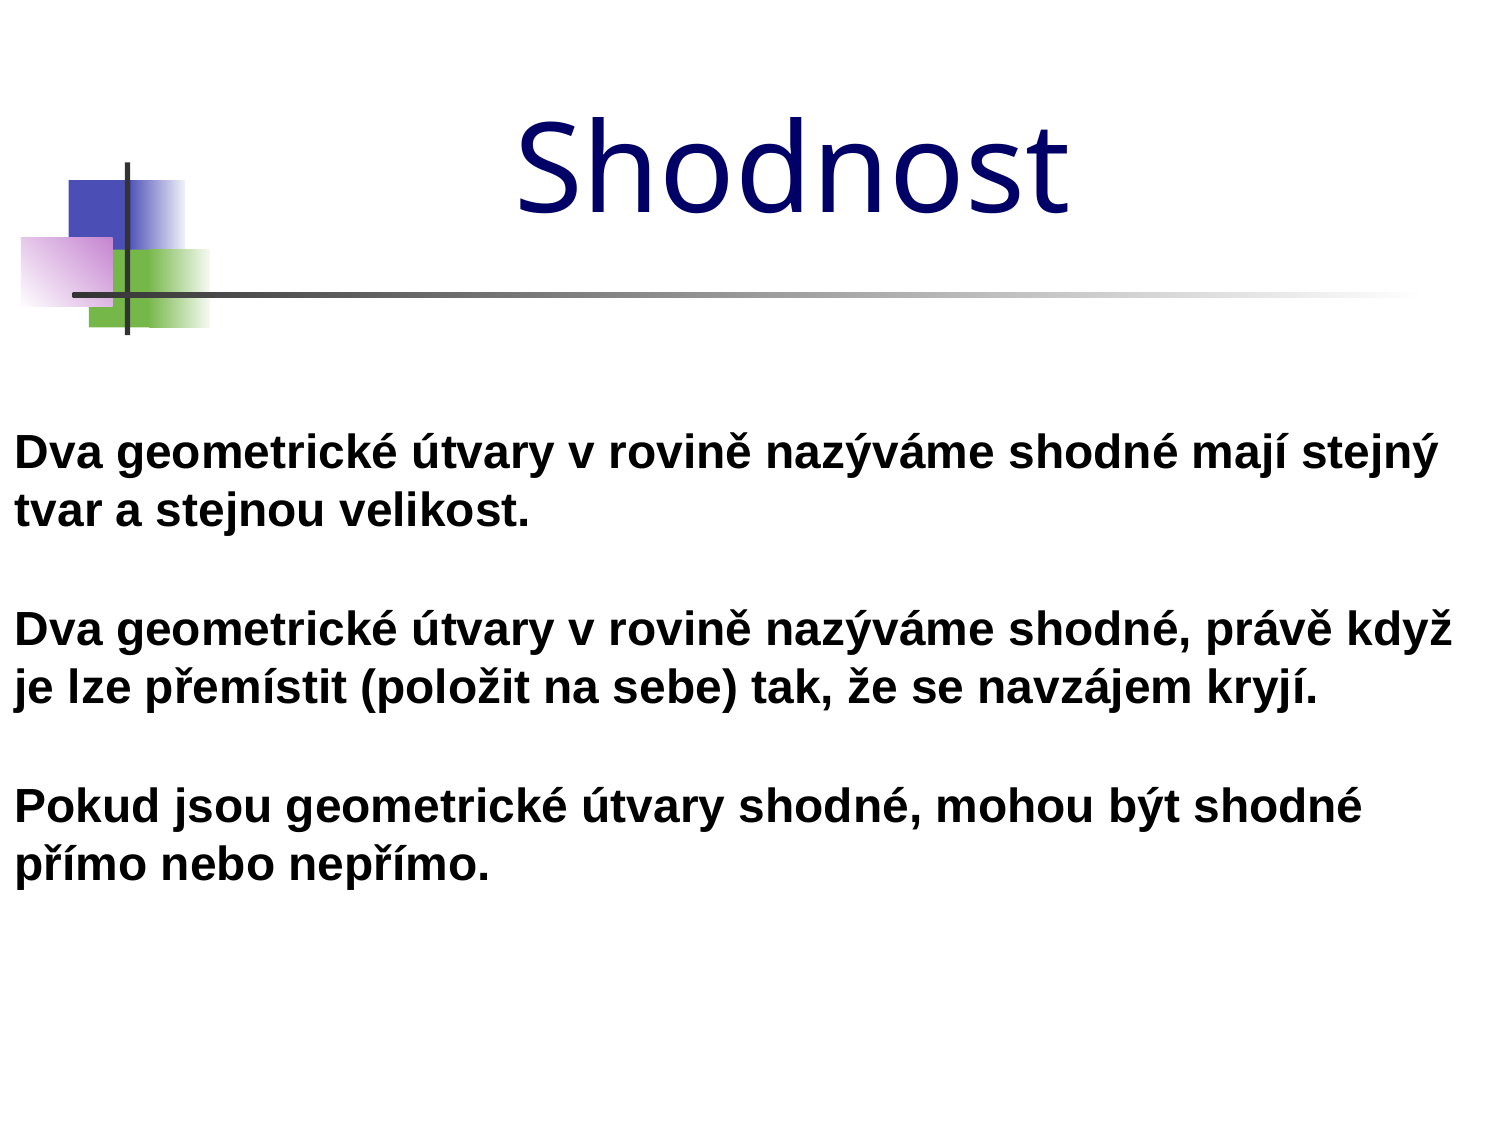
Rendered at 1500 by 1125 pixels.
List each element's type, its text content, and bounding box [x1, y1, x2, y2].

text_box Shodnost [115, 42, 1471, 283]
text_box Pokud jsou geometrické útvary shodné, mohou být shodné přímo nebo nepřímo. [0, 767, 1500, 898]
text_box Dva geometrické útvary v rovině nazýváme shodné mají stejný tvar a stejnou velikost. [0, 413, 1500, 543]
text_box Dva geometrické útvary v rovině nazýváme shodné, právě když je lze přemístit (položit na sebe) tak, že se navzájem kryjí. [0, 590, 1500, 721]
